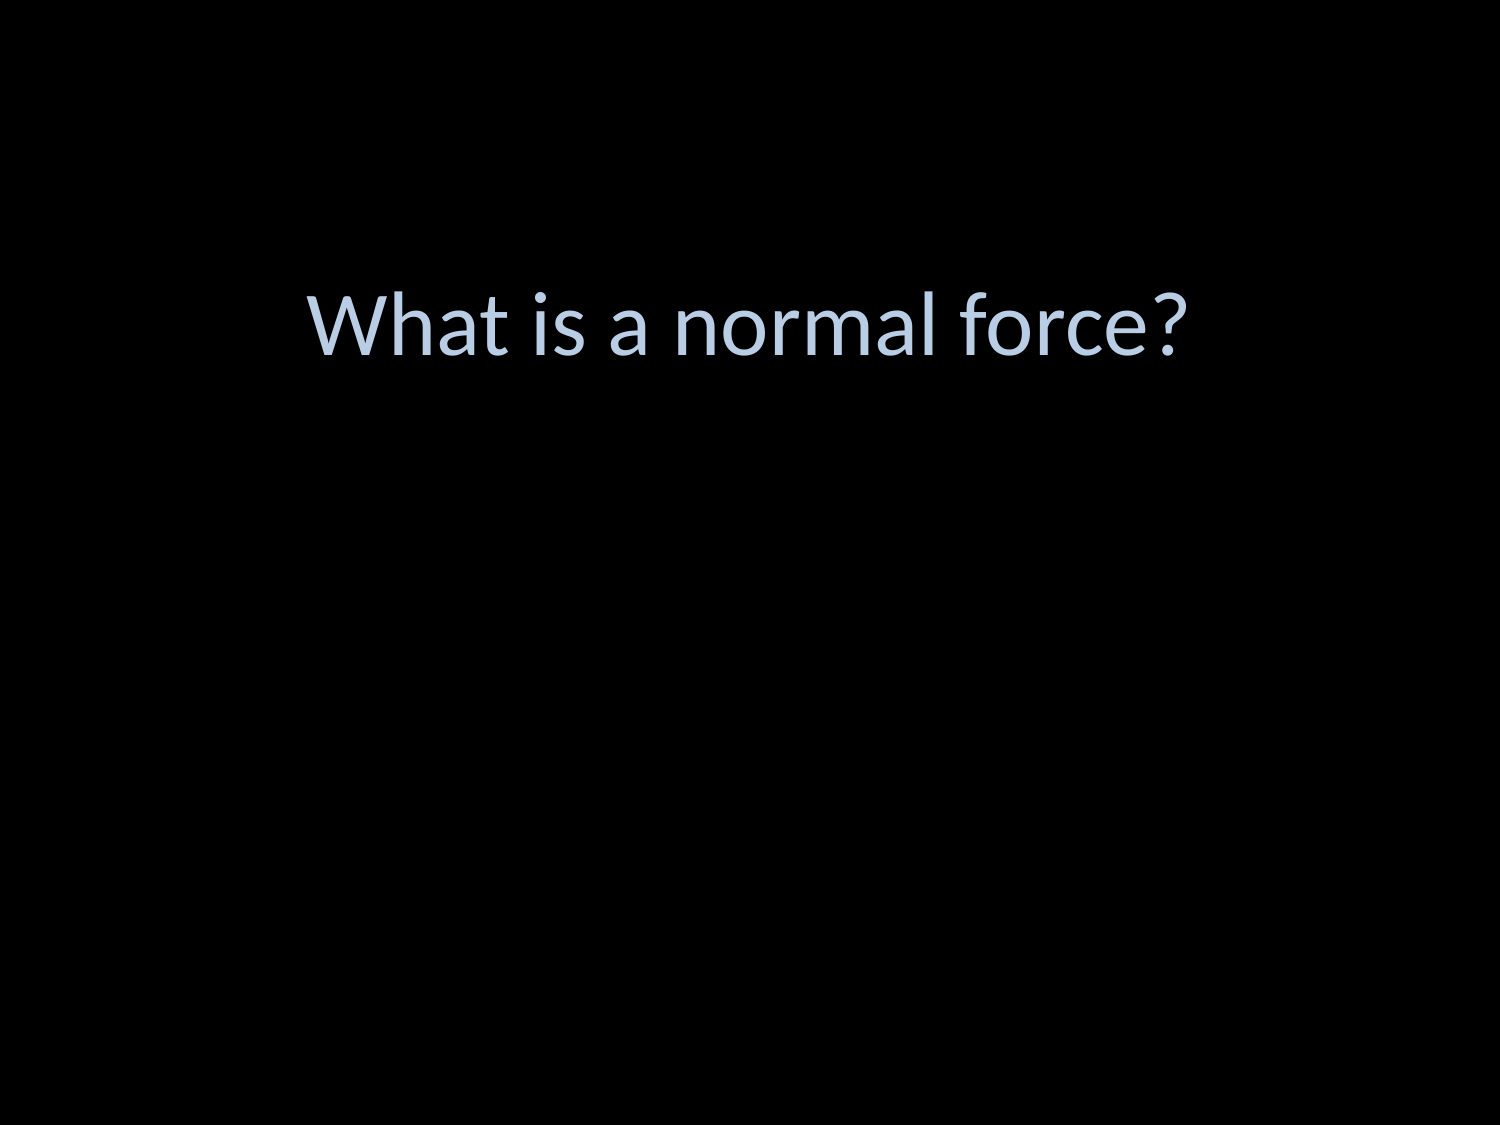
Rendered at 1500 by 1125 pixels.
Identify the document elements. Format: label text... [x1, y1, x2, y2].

title What is a normal force? [75, 224, 1425, 413]
